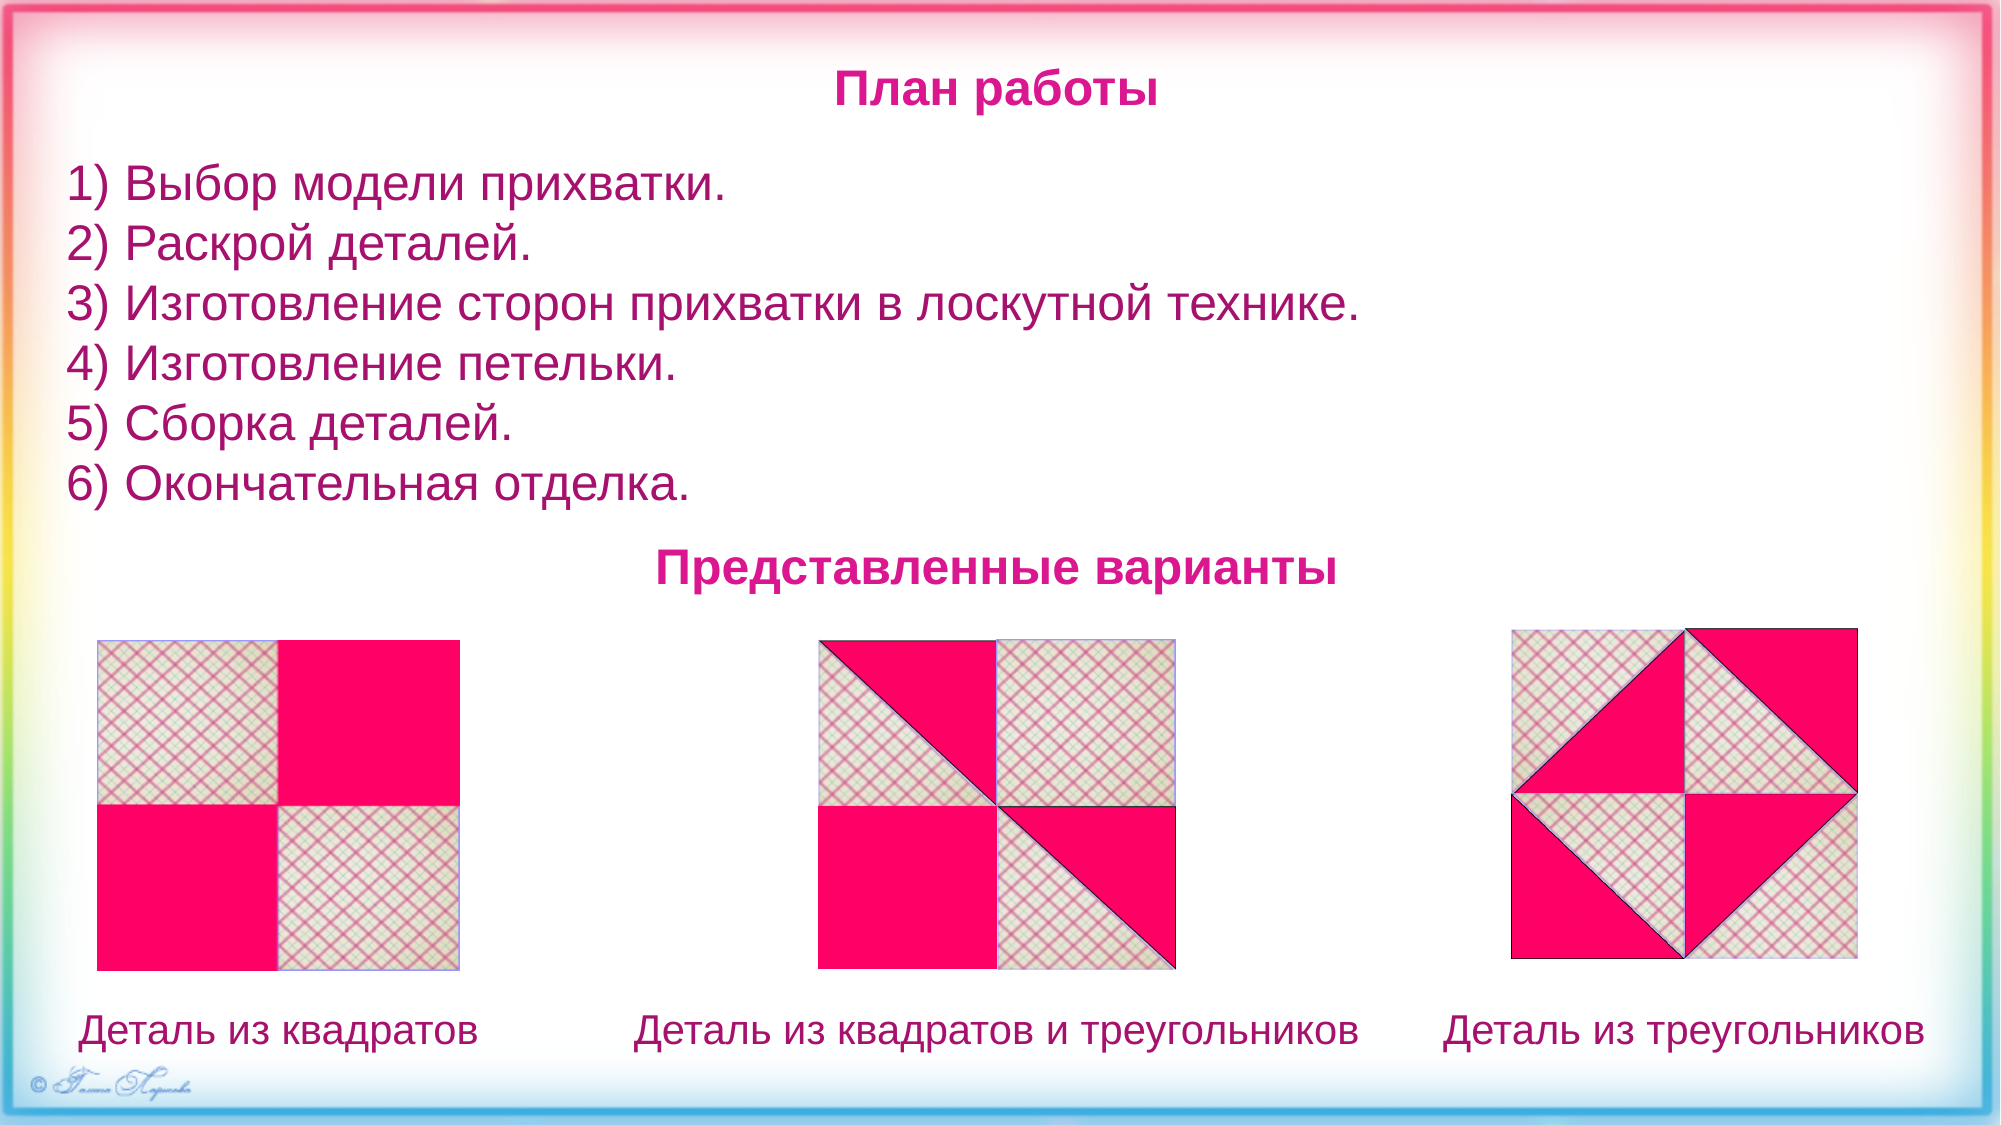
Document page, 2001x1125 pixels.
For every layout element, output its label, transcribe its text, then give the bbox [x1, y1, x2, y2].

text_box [1511, 628, 1858, 959]
text_box 1) Выбор модели прихватки. 2) Раскрой деталей. 3) Изготовление сторон прихватки в лоскутной технике. 4) Изготовление петельки. 5) Сборка деталей. 6) Окончательная отделка. [51, 143, 1943, 518]
text_box Деталь из квадратов [63, 995, 494, 1060]
picture [0, 0, 2001, 1125]
text_box План работы [10, 48, 1983, 123]
text_box Деталь из квадратов и треугольников [618, 995, 1375, 1060]
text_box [818, 639, 1176, 970]
text_box Представленные варианты [51, 526, 1943, 602]
text_box Деталь из треугольников [1428, 995, 1941, 1060]
